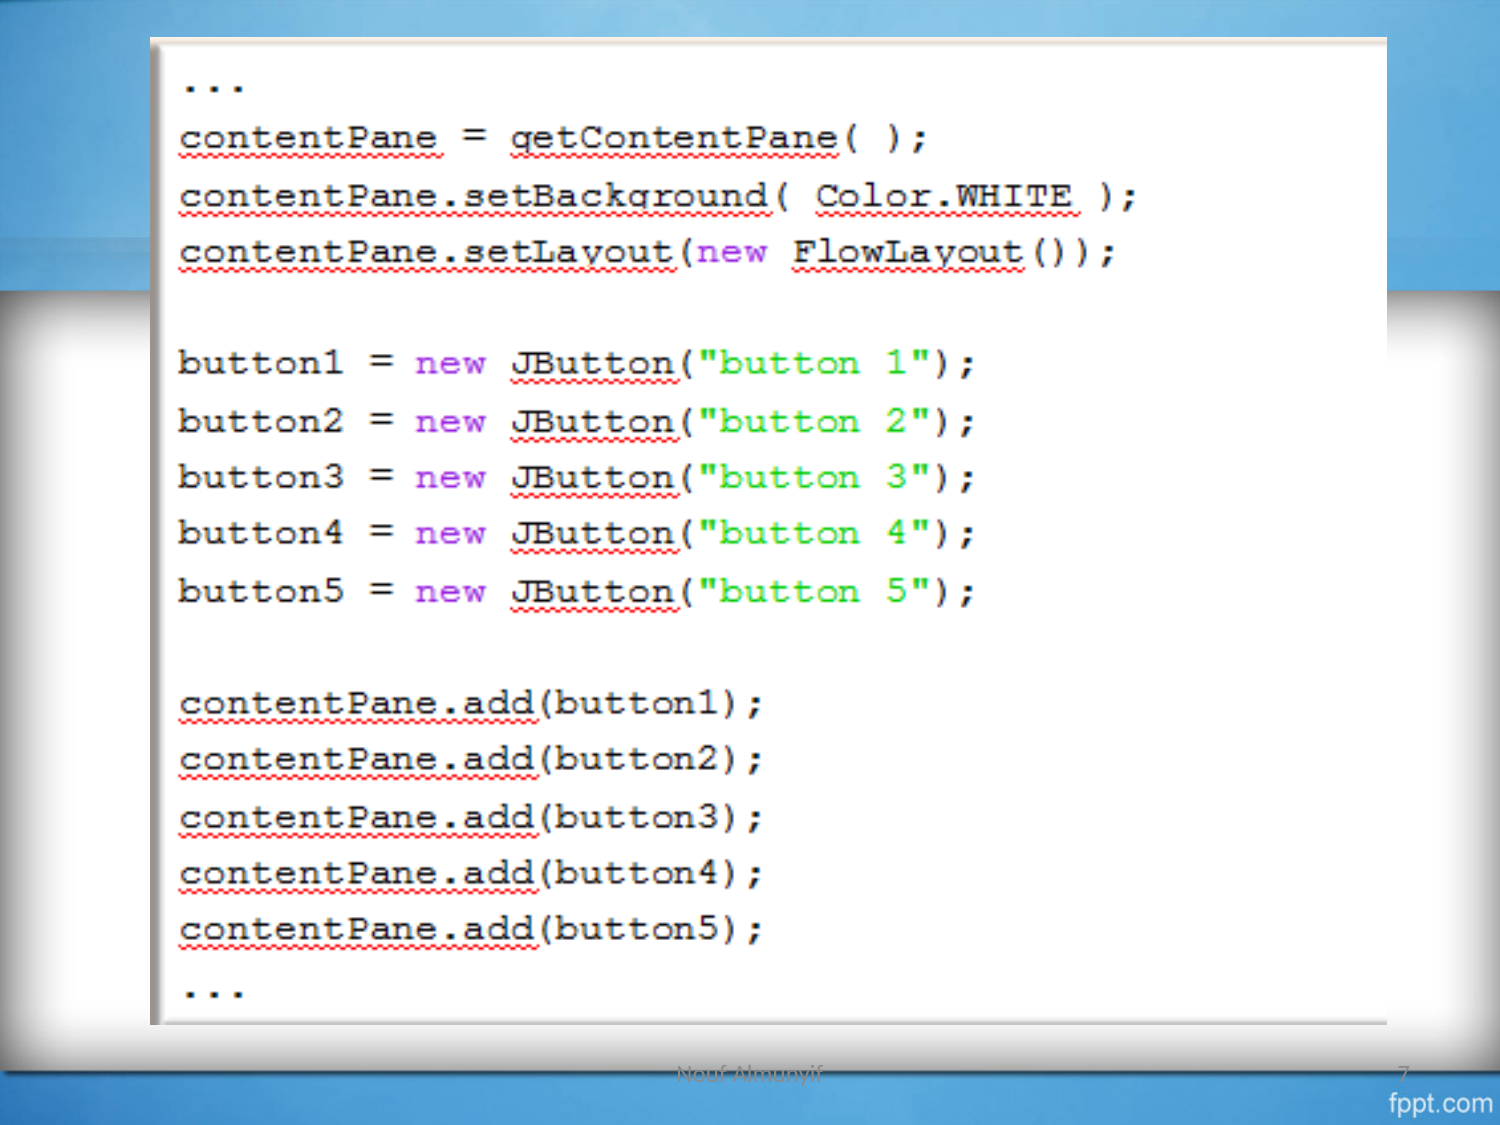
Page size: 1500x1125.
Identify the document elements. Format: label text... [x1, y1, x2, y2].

slide_number 7 [1074, 1042, 1425, 1103]
footer Nouf Almunyif [512, 1042, 988, 1103]
picture [0, 0, 1500, 1125]
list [149, 36, 1388, 1026]
